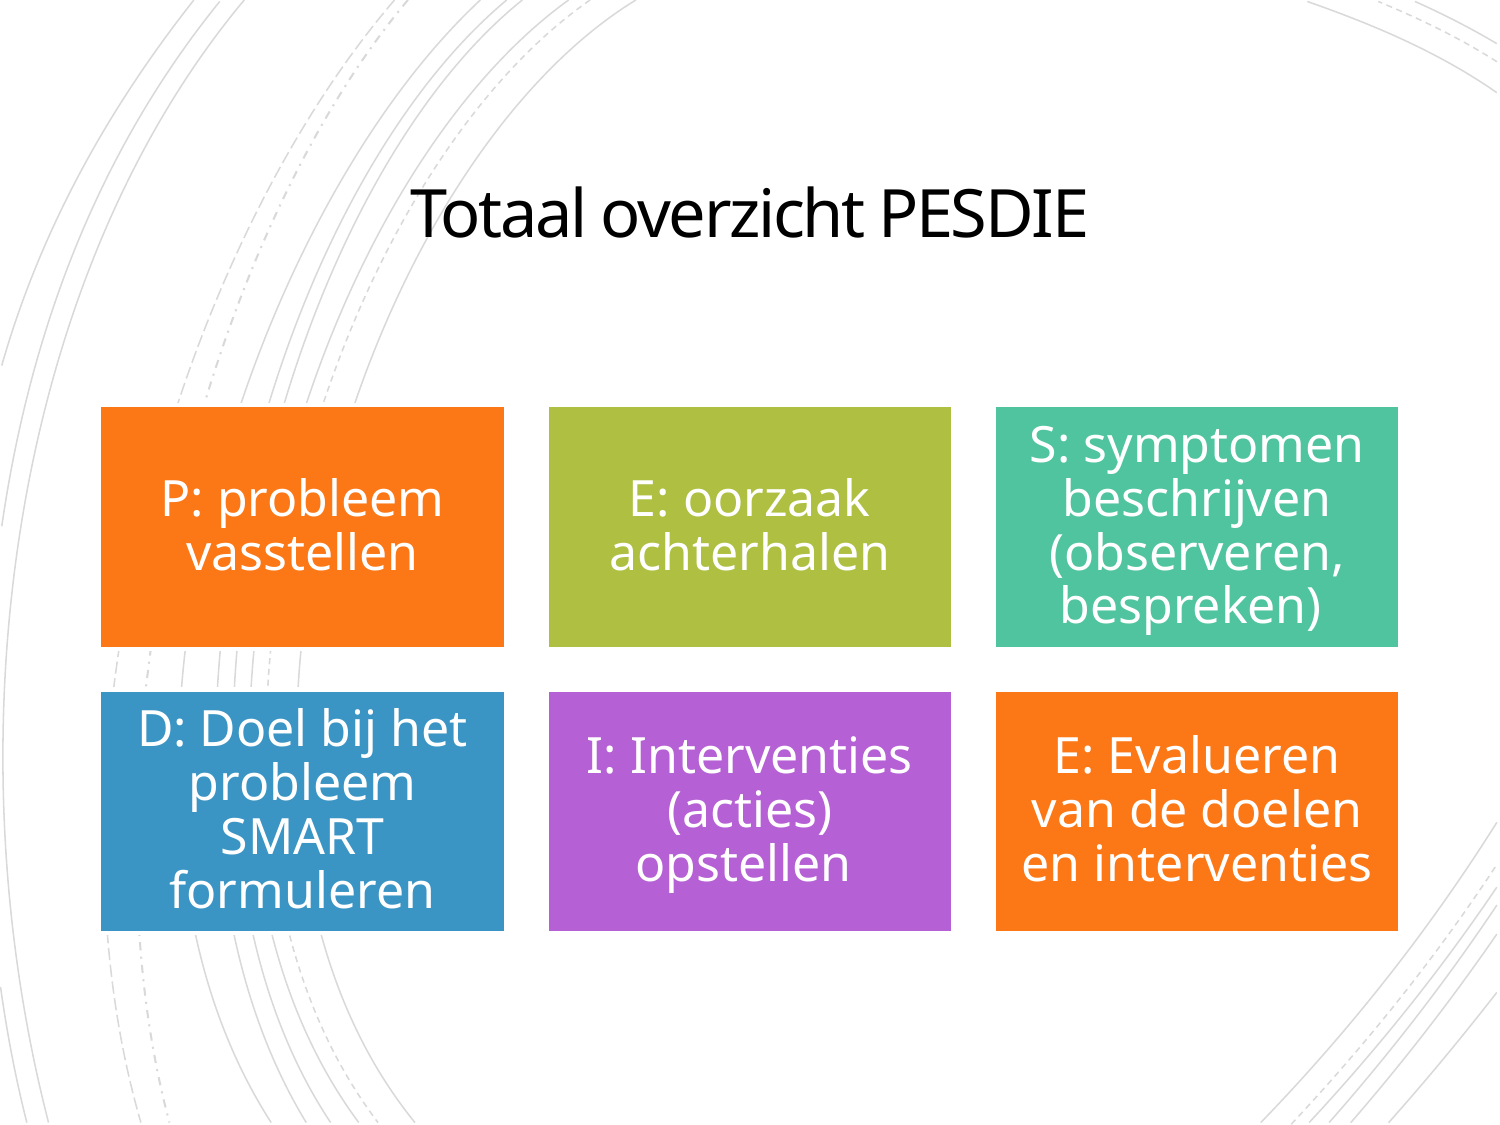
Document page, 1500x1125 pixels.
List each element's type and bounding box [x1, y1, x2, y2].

text_box [0, 0, 1498, 1125]
list [99, 326, 1401, 1012]
